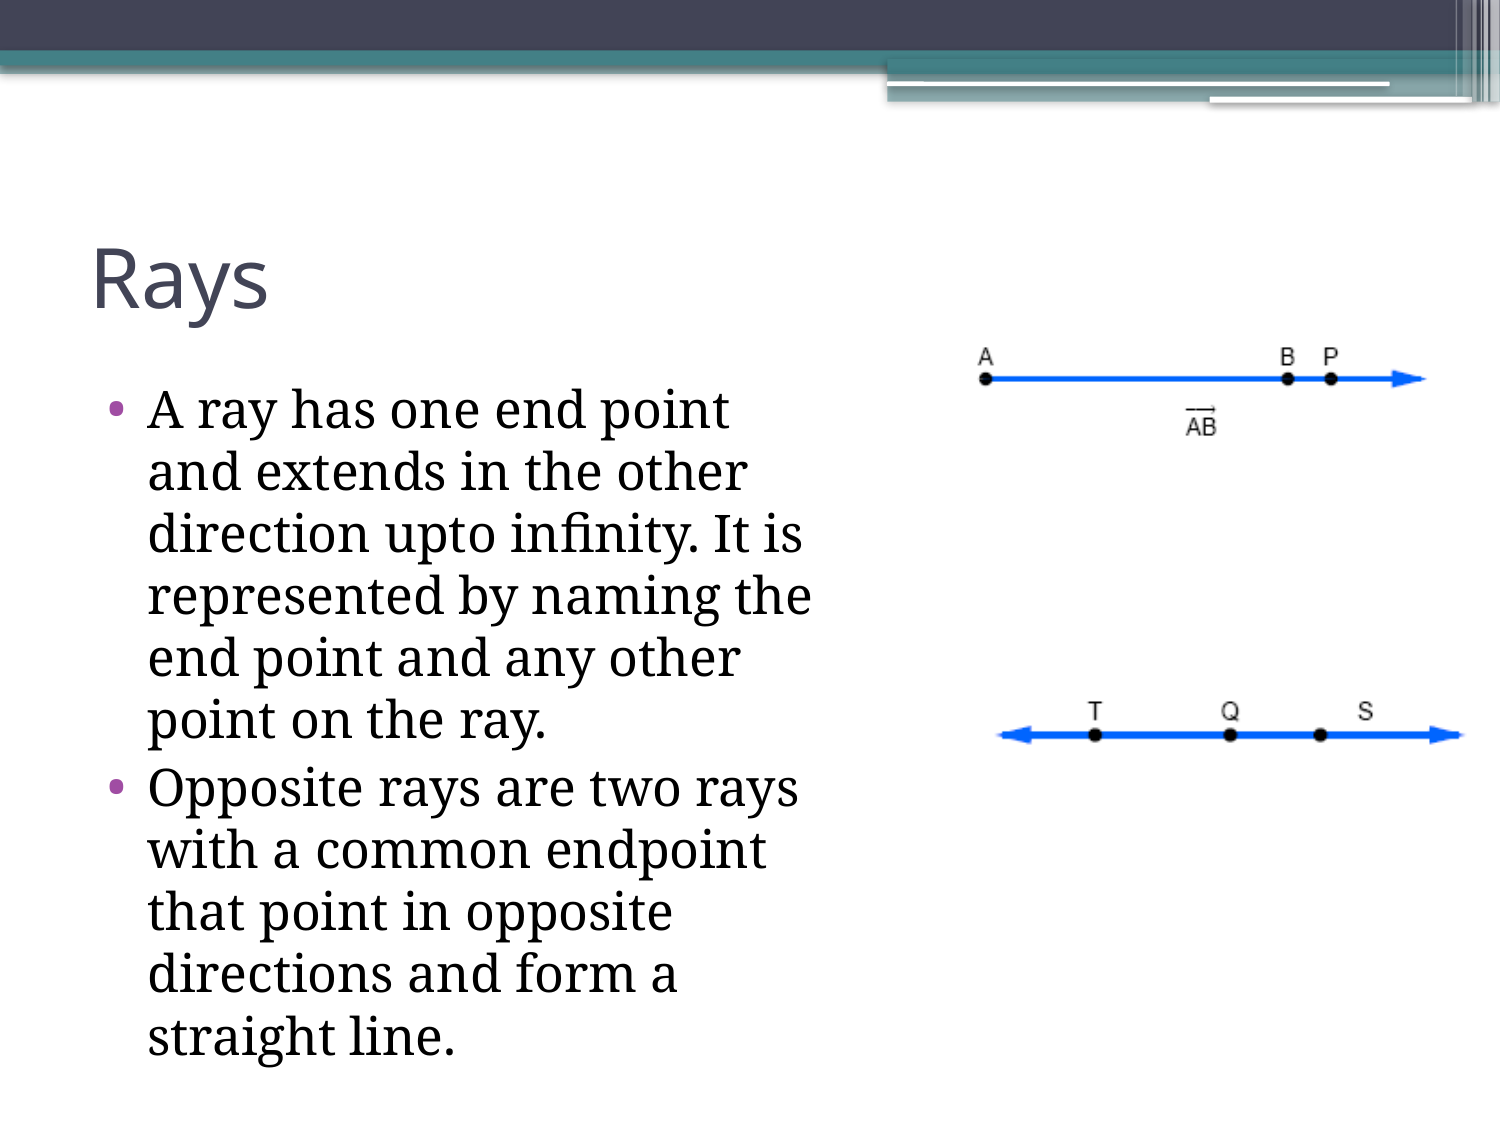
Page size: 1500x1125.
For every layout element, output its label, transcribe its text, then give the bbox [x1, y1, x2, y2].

title Rays [75, 187, 1425, 363]
picture [962, 337, 1451, 445]
picture [974, 687, 1487, 771]
list A ray has one end point and extends in the other direction upto infinity. It is represented by naming the end point and any other point on the ray. Opposite rays are two rays with a common endpoint that point in opposite directions and form a straight line. [75, 368, 850, 1079]
